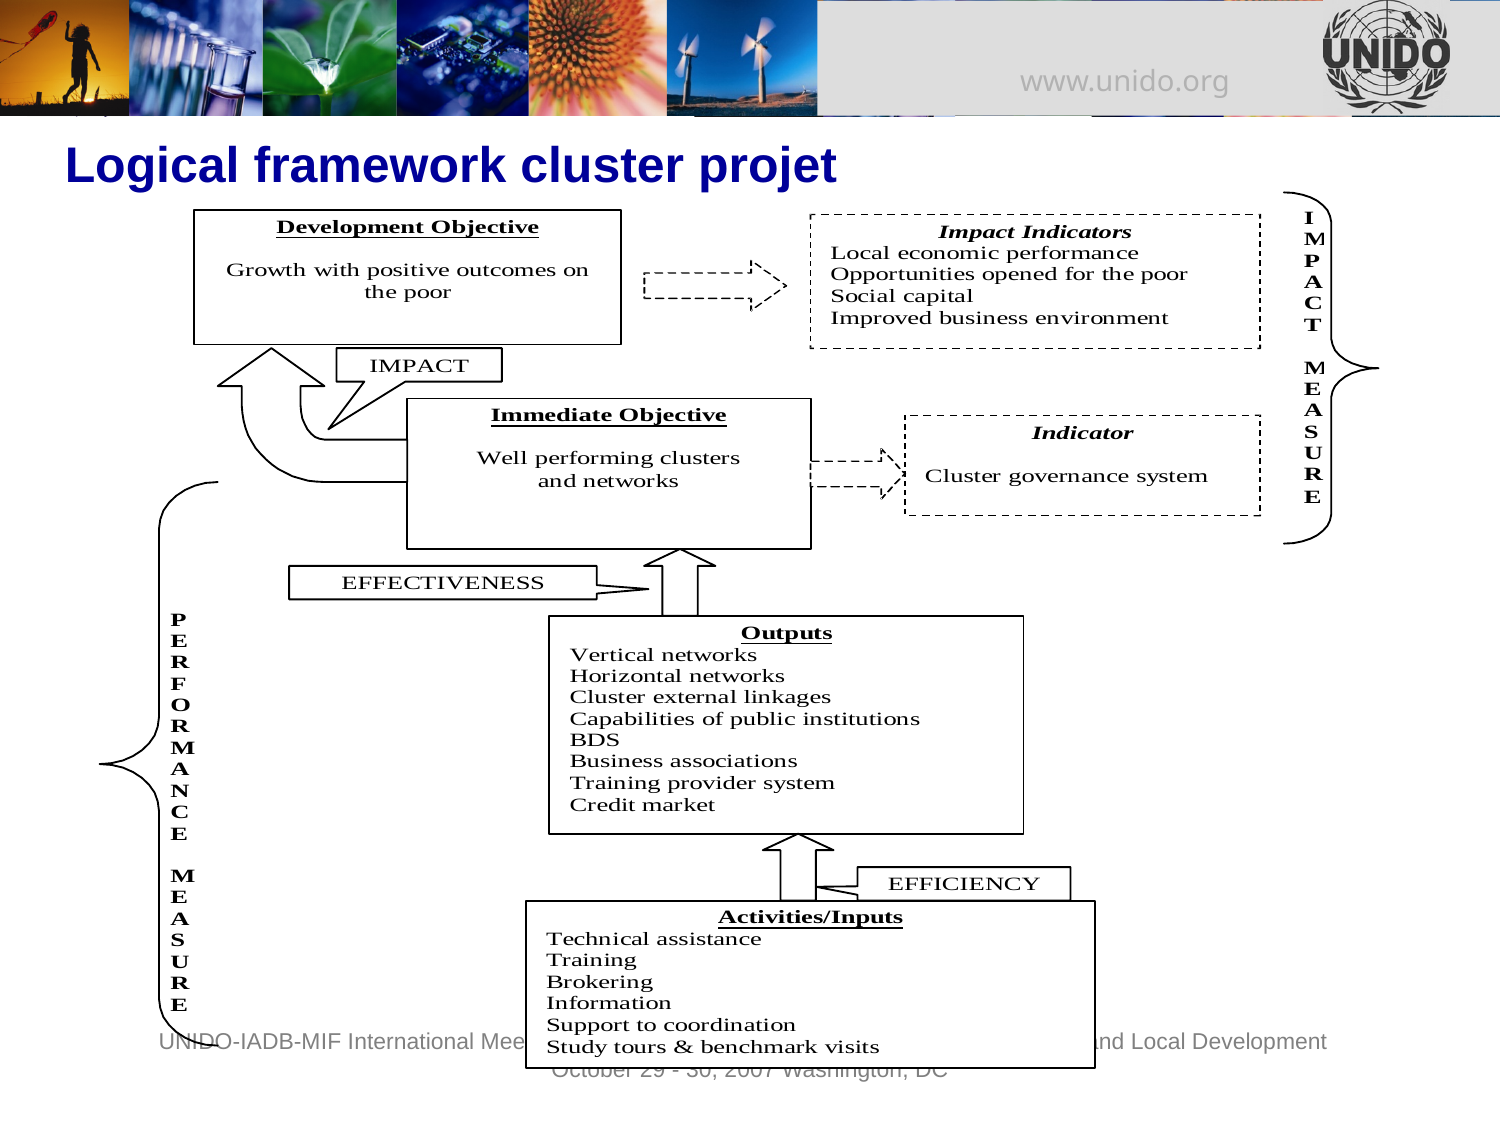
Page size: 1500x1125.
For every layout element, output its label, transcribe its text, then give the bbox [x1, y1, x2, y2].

text_box Logical framework cluster projet [49, 124, 950, 200]
picture [0, 0, 956, 117]
picture [74, 149, 1451, 1089]
